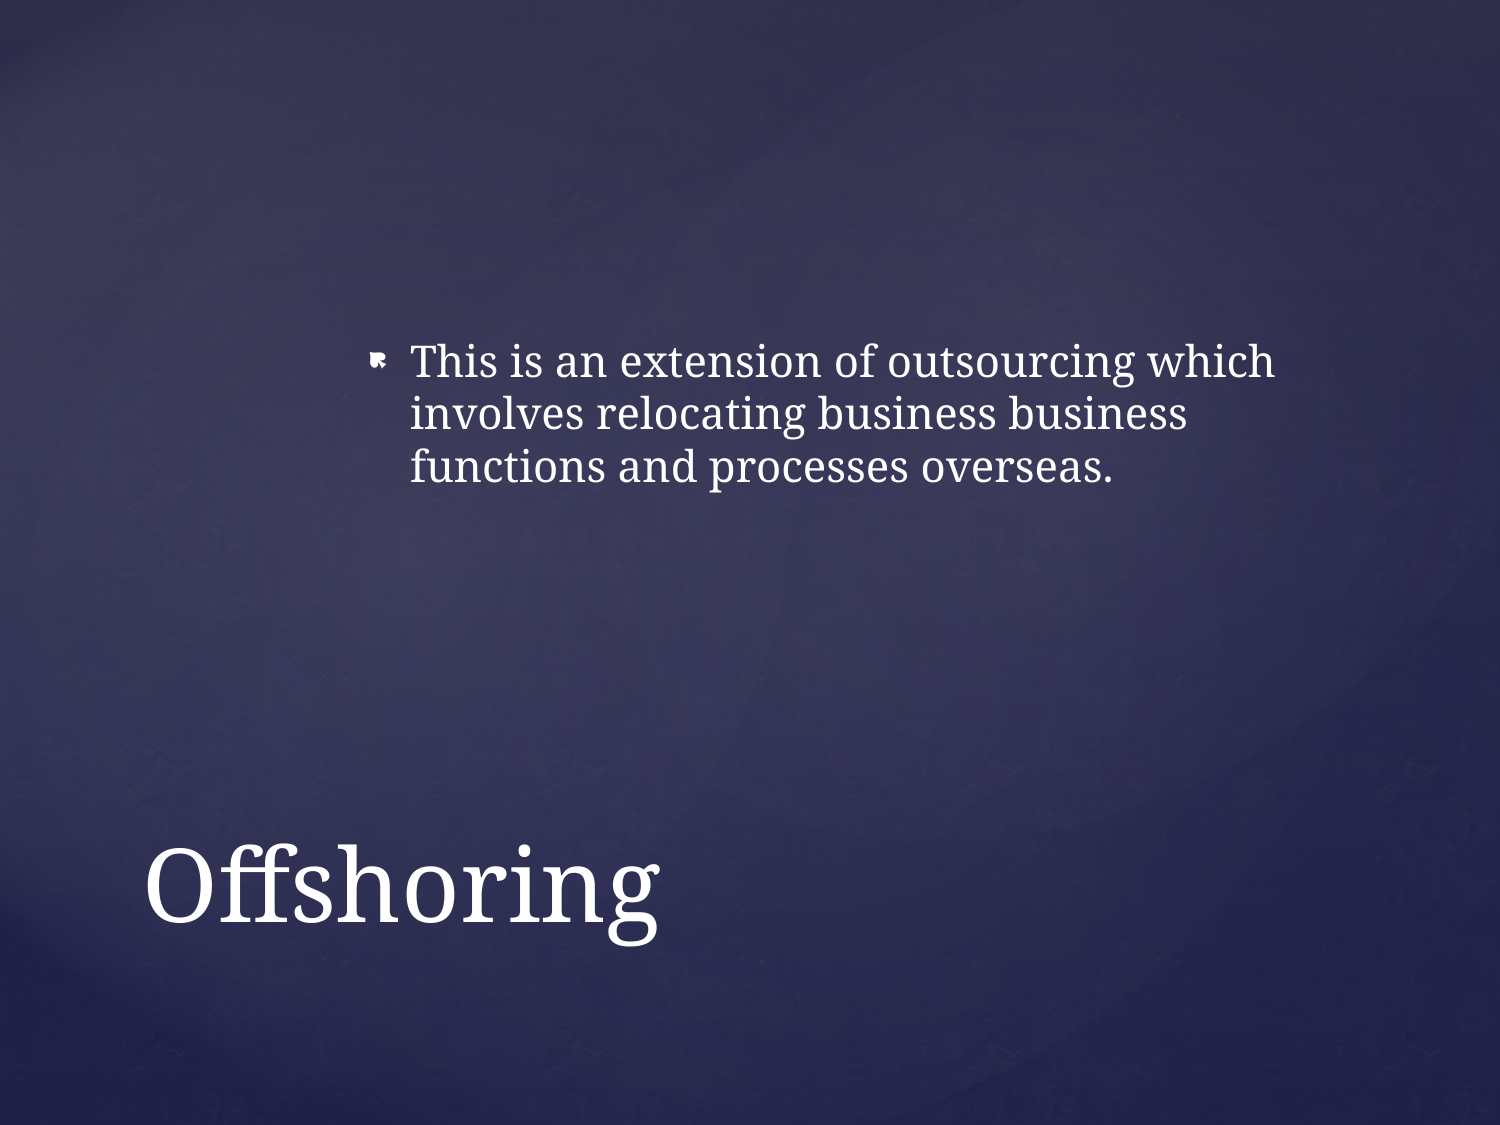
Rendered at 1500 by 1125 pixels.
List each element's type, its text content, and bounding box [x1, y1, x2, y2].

title Offshoring [127, 800, 1365, 950]
list This is an extension of outsourcing which involves relocating business business functions and processes overseas. [350, 112, 1350, 713]
